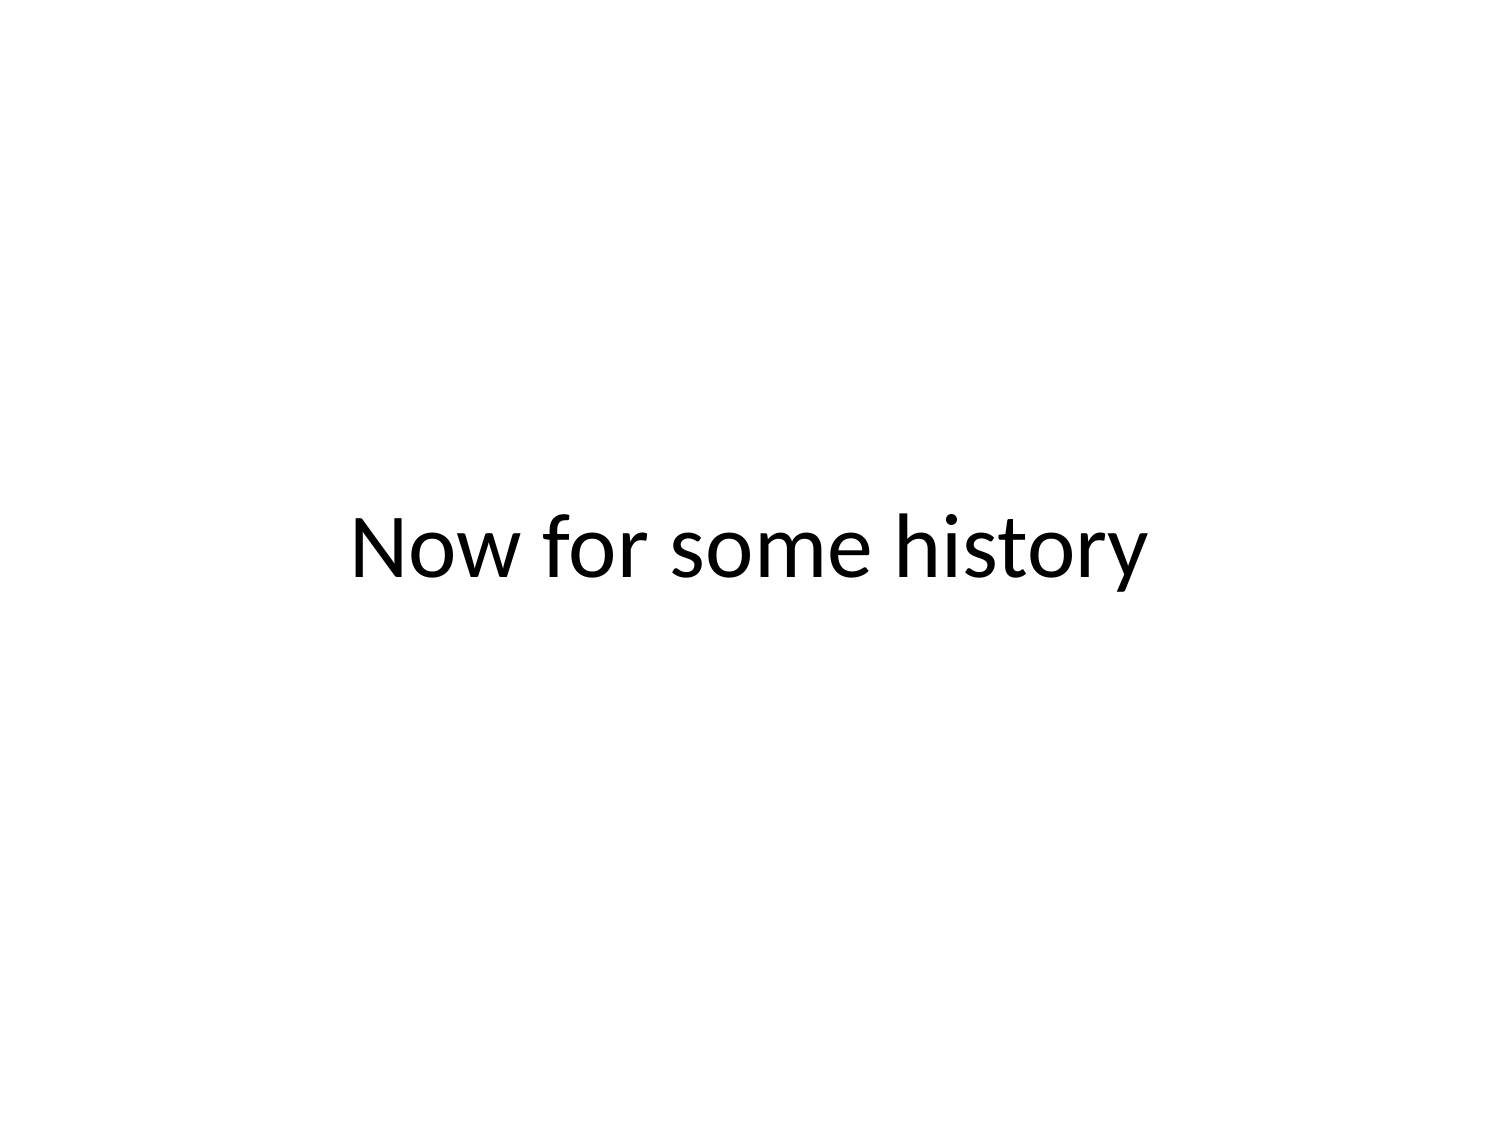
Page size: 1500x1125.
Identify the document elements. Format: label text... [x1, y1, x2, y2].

title Now for some history [74, 44, 1426, 1038]
